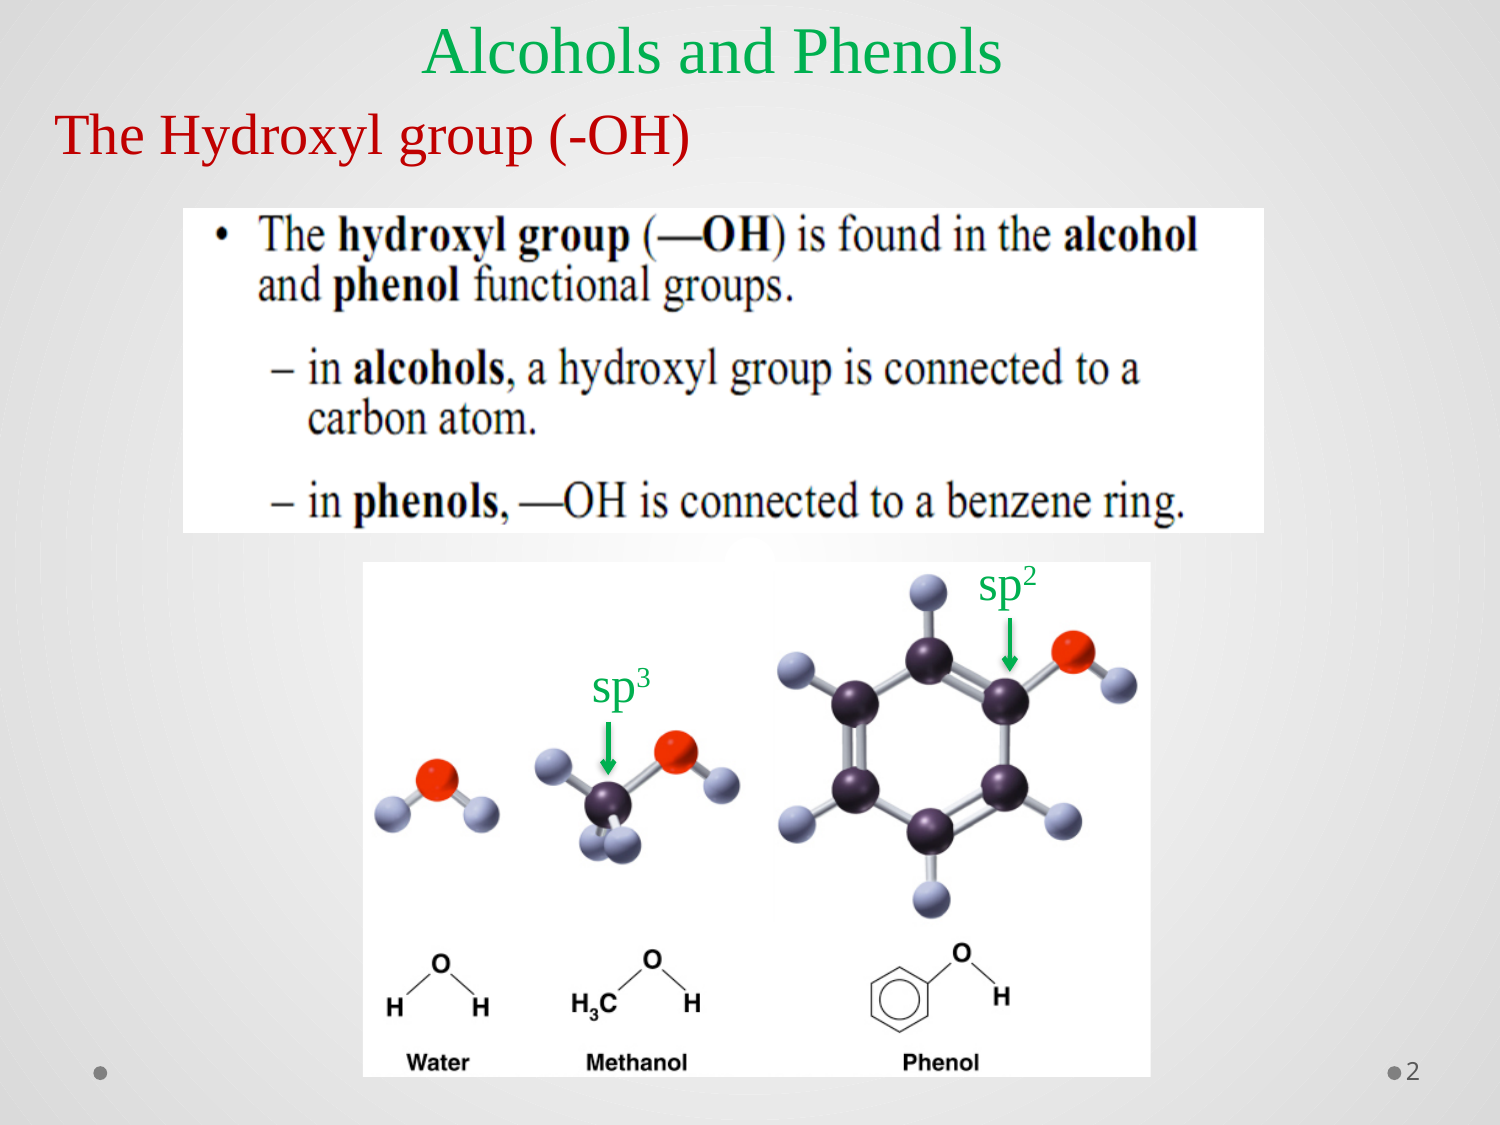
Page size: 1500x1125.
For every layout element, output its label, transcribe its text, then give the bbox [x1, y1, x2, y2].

slide_number 2 [1401, 1042, 1494, 1103]
text_box Alcohols and Phenols [371, 0, 1054, 95]
picture [182, 207, 1264, 534]
text_box The Hydroxyl group (-OH) [39, 88, 707, 174]
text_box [362, 542, 1151, 1077]
